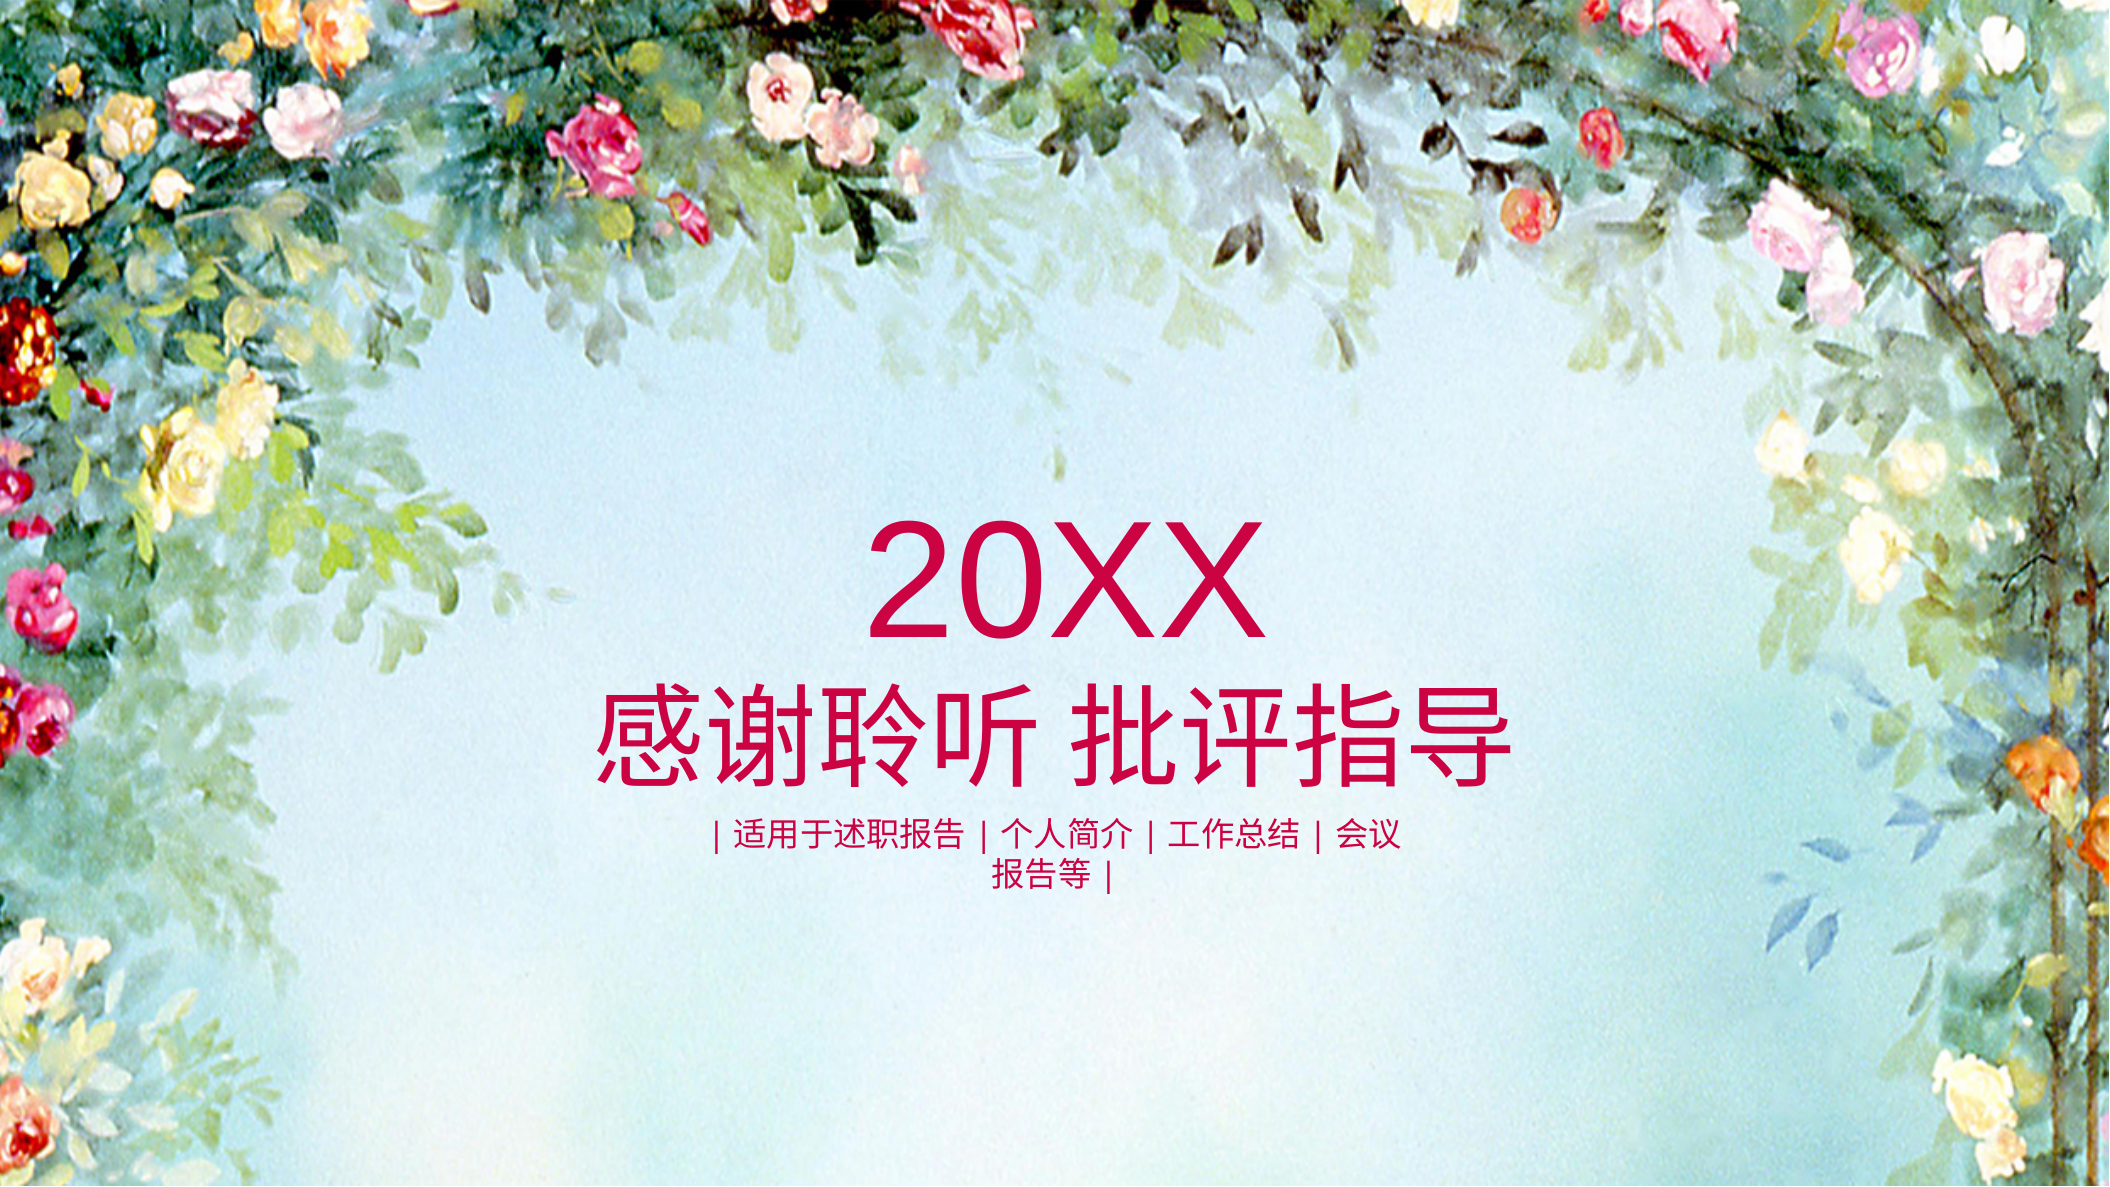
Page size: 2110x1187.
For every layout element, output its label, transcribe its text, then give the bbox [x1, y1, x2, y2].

text_box 20XX [794, 463, 1339, 678]
text_box [0, 0, 2110, 1187]
text_box |适用于述职报告|个人简介|工作总结|会议报告等| [679, 805, 1430, 901]
text_box 感谢聆听 批评指导 [523, 658, 1587, 809]
